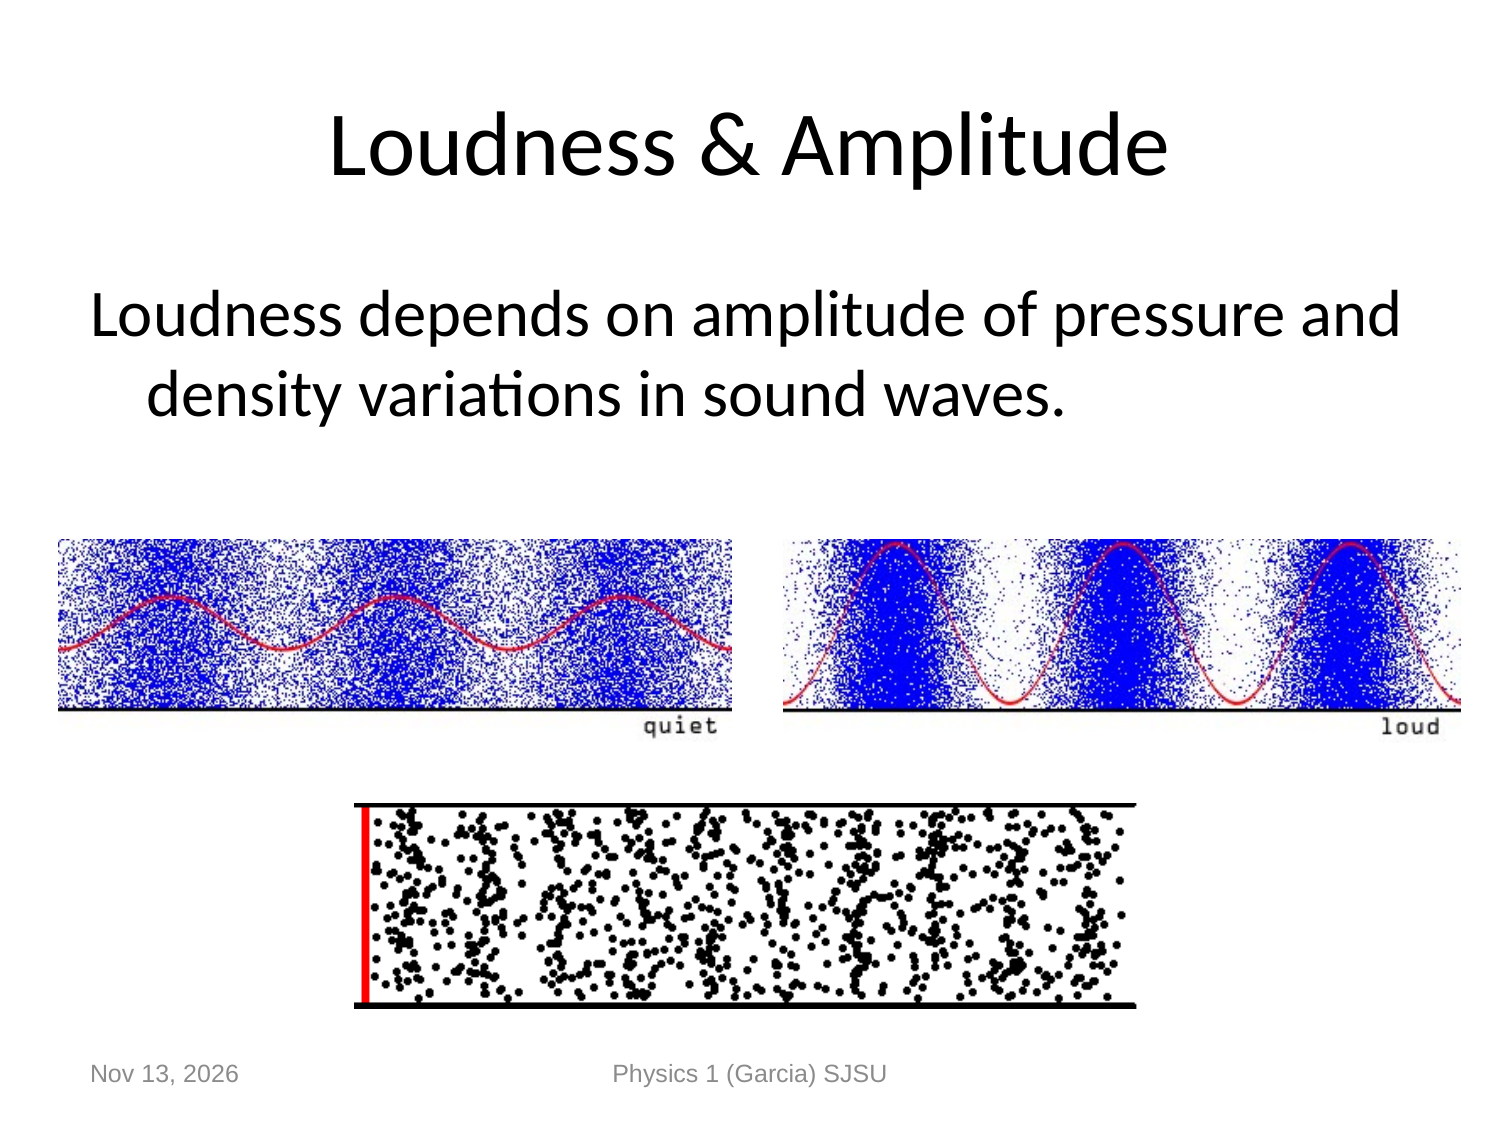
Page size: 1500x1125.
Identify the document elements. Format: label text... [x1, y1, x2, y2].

list Loudness depends on amplitude of pressure and density variations in sound waves. [75, 262, 1425, 1005]
picture [58, 539, 733, 742]
slide_number 4-Feb-15 [75, 1042, 425, 1103]
picture [783, 539, 1461, 743]
footer Physics 1 (Garcia) SJSU [512, 1042, 988, 1103]
picture [354, 803, 1146, 1009]
title Loudness & Amplitude [75, 45, 1425, 233]
